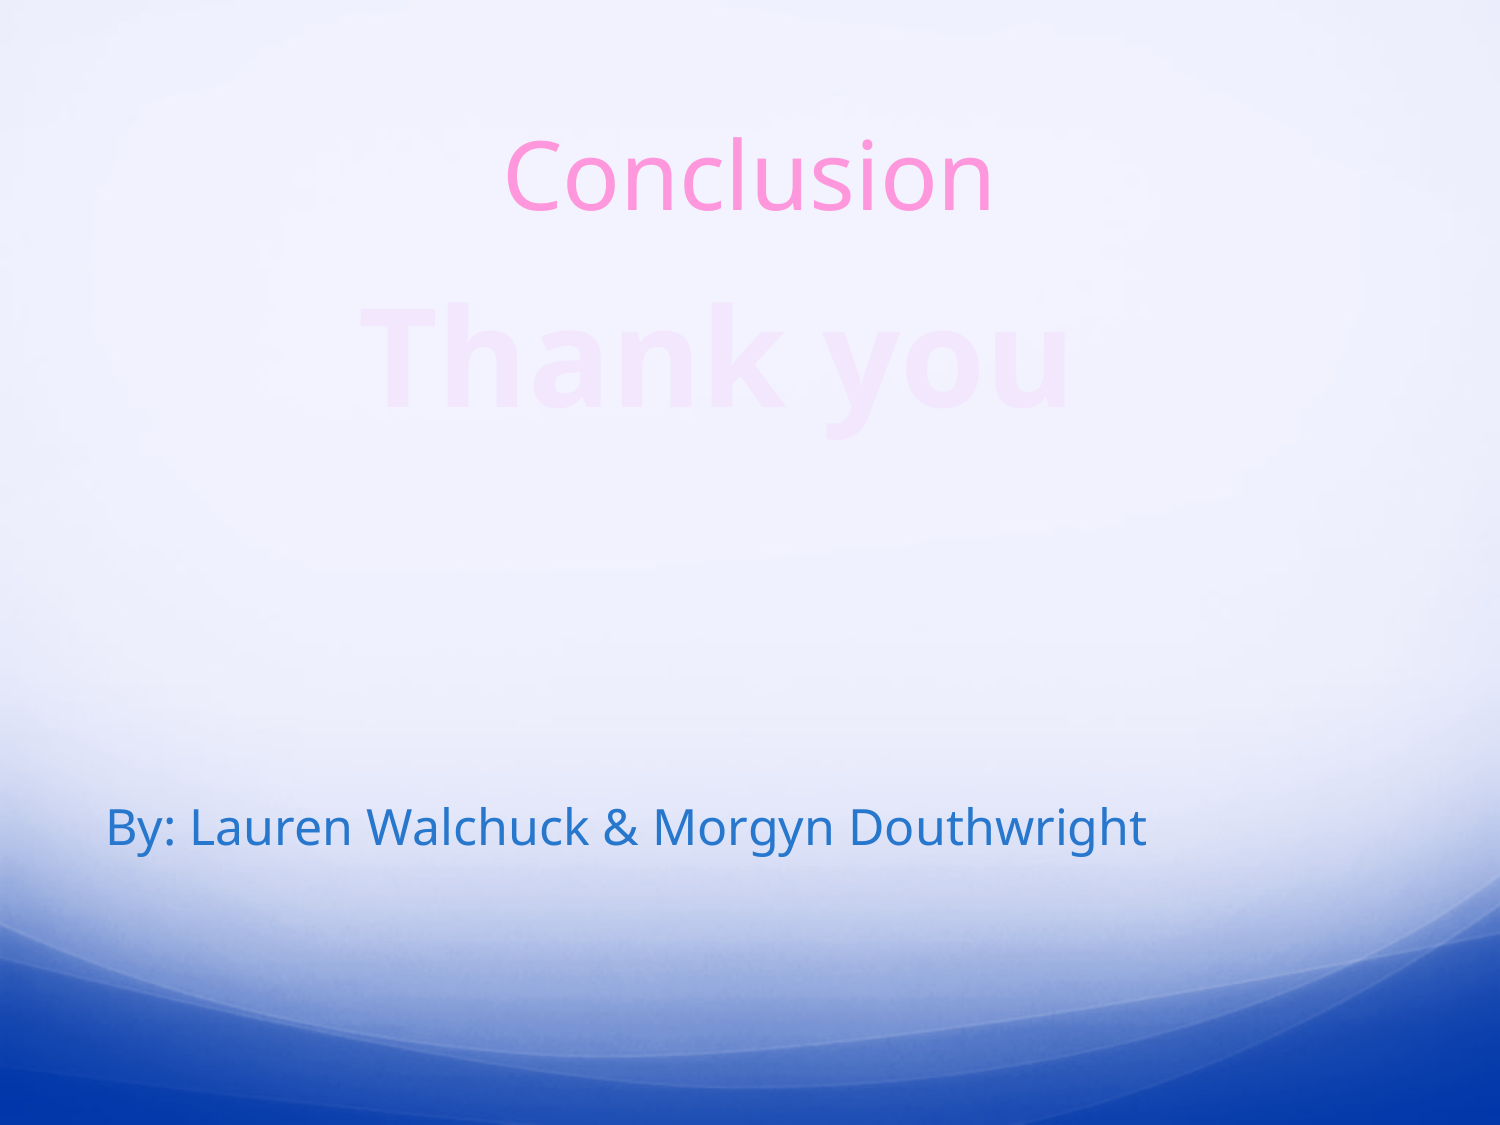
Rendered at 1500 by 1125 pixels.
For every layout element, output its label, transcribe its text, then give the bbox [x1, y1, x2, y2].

title Conclusion [90, 17, 1410, 237]
list Thank you By: Lauren Walchuck & Morgyn Douthwright [90, 262, 1410, 975]
